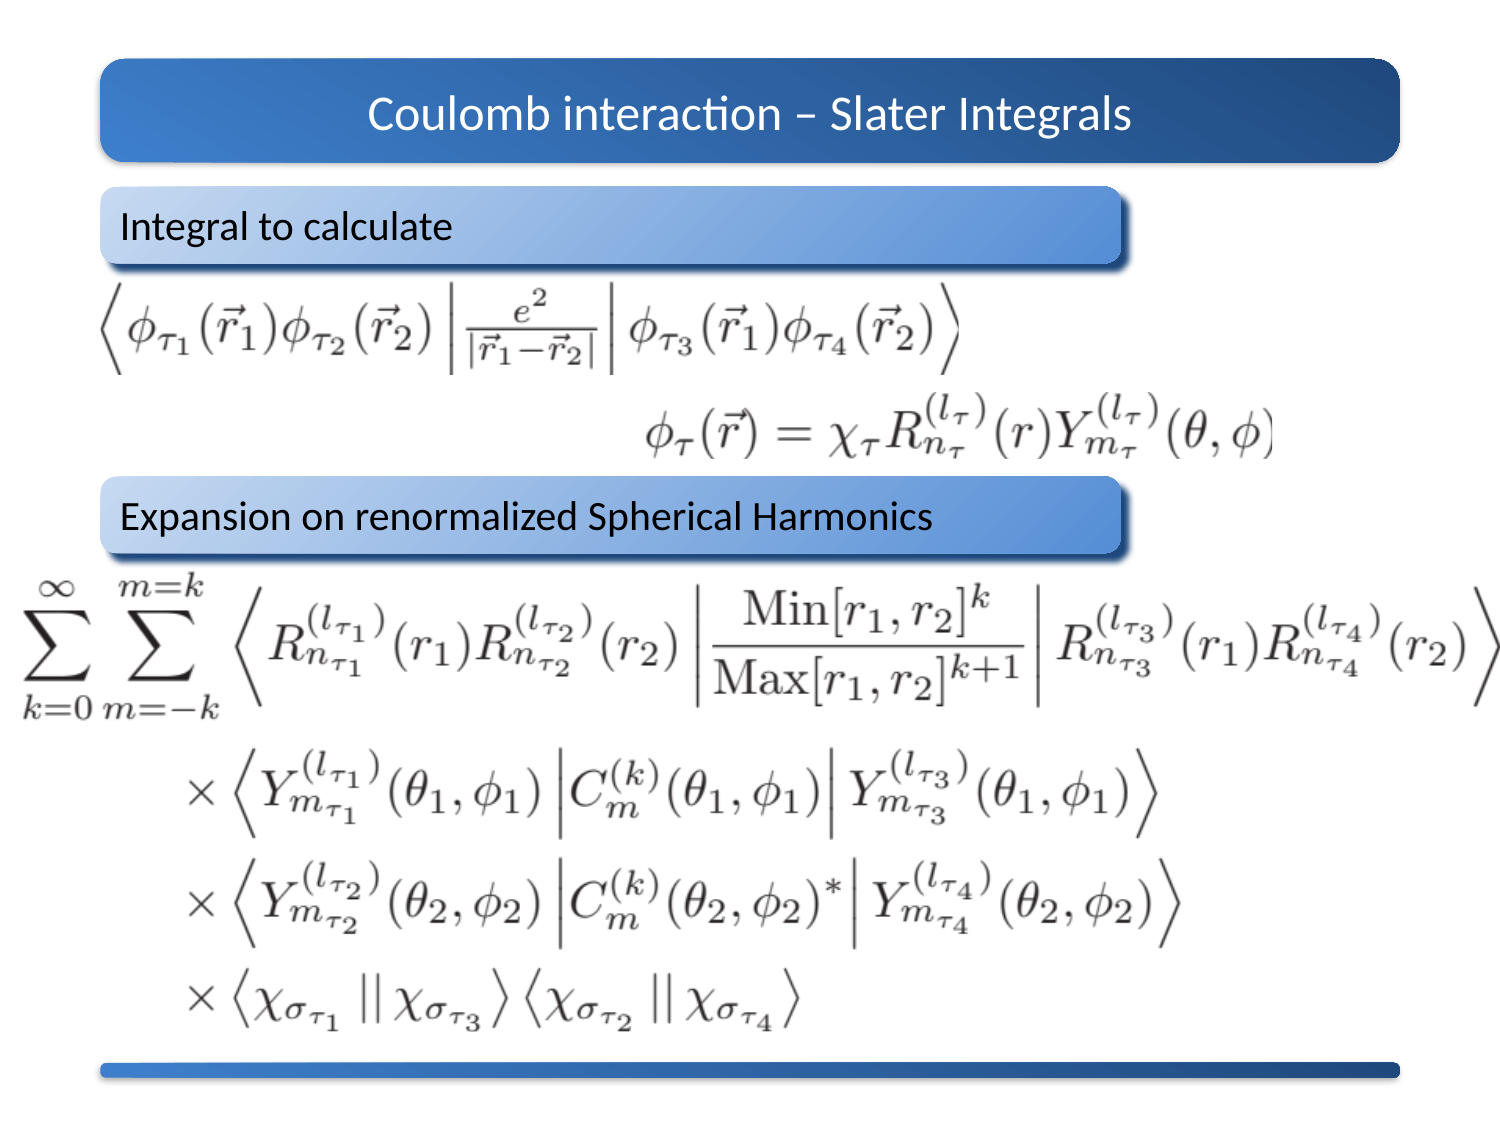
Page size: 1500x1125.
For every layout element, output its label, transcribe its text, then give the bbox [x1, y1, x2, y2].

text_box Integral to calculate [99, 185, 1122, 265]
text_box [99, 1062, 1401, 1079]
picture [22, 570, 1500, 1032]
picture [644, 392, 1273, 460]
text_box Expansion on renormalized Spherical Harmonics [99, 475, 1122, 554]
text_box Coulomb interaction – Slater Integrals [99, 58, 1401, 164]
picture [100, 280, 959, 375]
